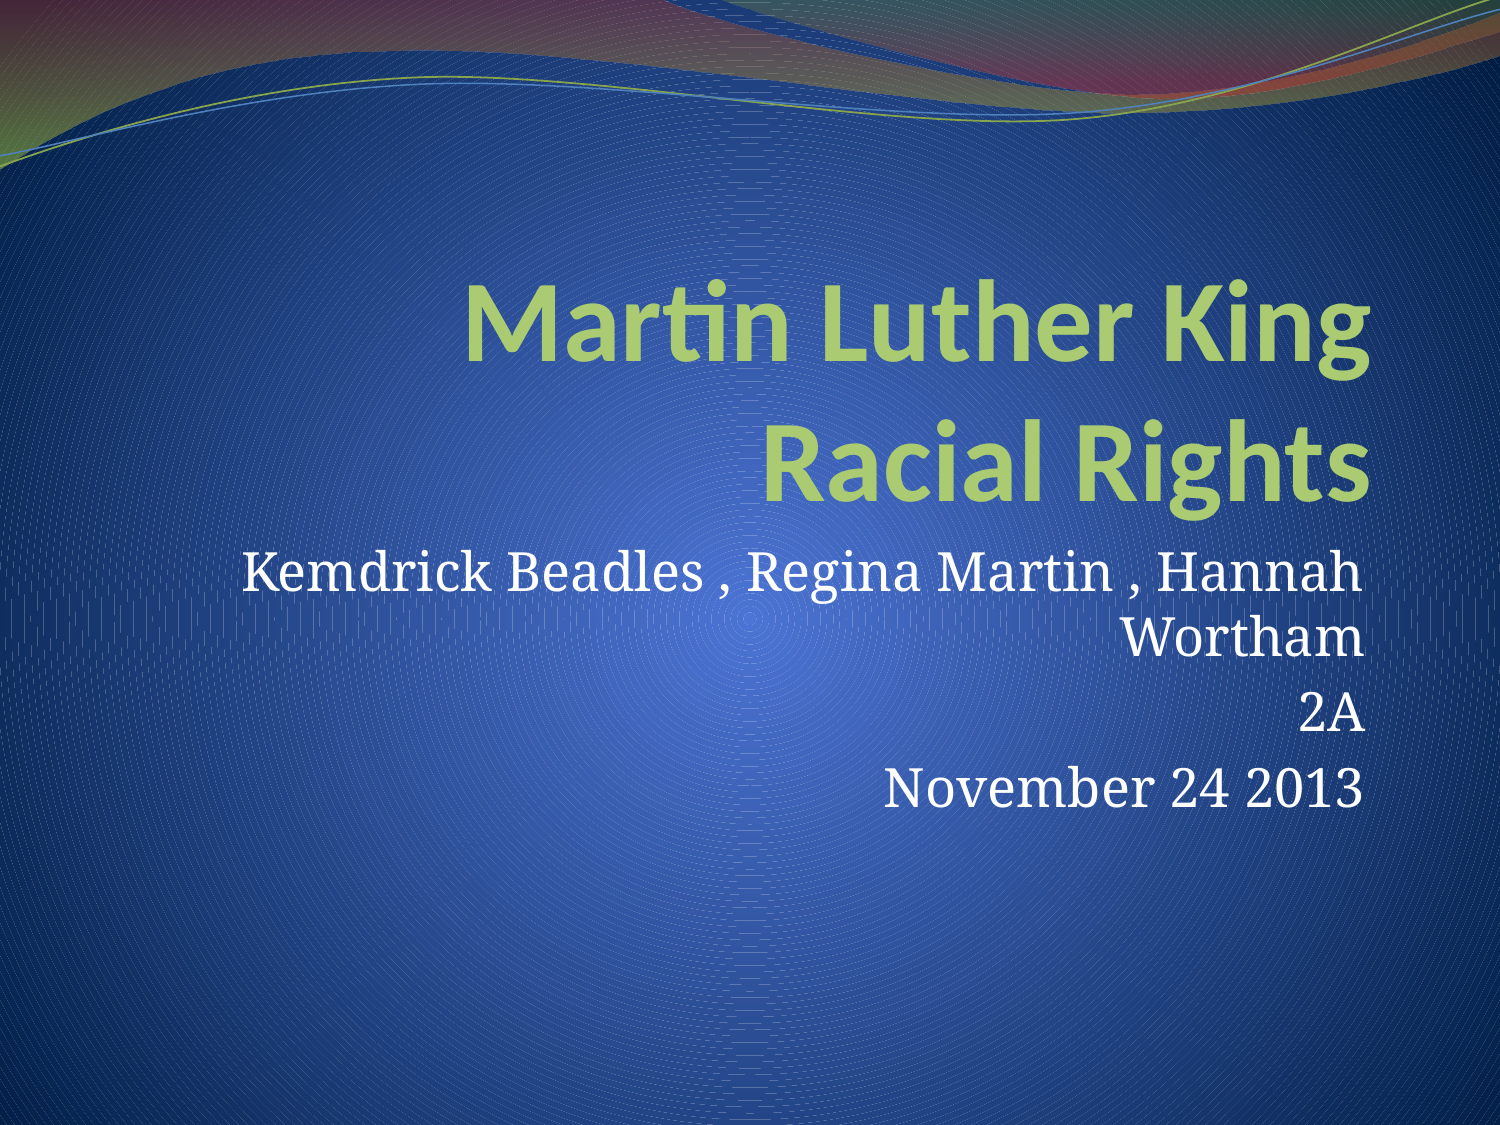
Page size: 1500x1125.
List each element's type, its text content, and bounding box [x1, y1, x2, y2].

title Martin Luther King Racial Rights [87, 224, 1376, 525]
subtitle Kemdrick Beadles , Regina Martin , Hannah Wortham 2A November 24 2013 [87, 529, 1376, 818]
